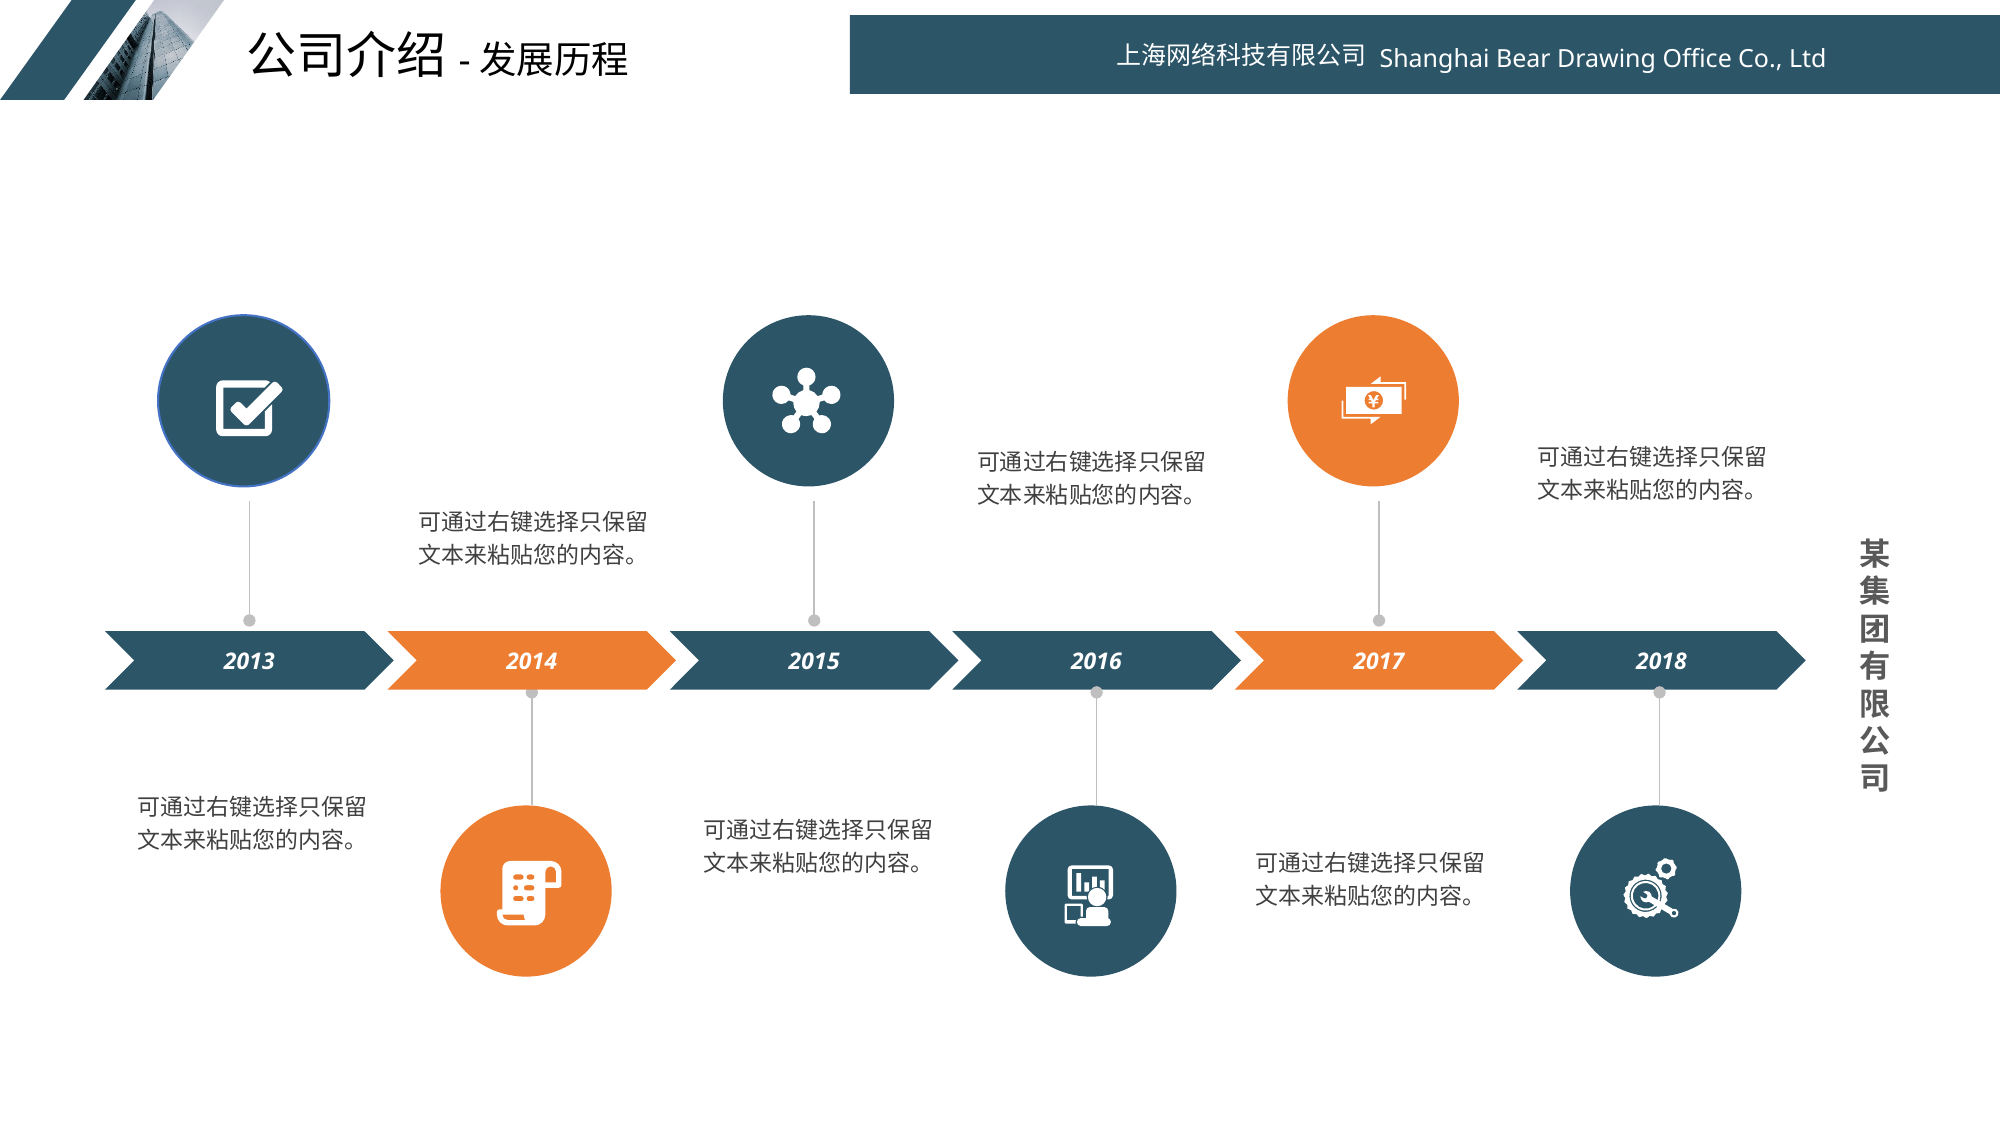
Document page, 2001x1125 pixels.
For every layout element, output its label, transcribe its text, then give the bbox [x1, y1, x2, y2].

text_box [440, 805, 612, 977]
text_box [722, 315, 895, 487]
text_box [1570, 805, 1742, 977]
text_box 可通过右键选择只保留文本来粘贴您的内容。 [692, 804, 966, 915]
text_box 2014 [386, 630, 677, 691]
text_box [1287, 315, 1459, 487]
text_box 可通过右键选择只保留文本来粘贴您的内容。 [1526, 431, 1800, 542]
text_box 2018 [1515, 630, 1807, 691]
text_box 2015 [668, 630, 960, 691]
text_box 可通过右键选择只保留文本来粘贴您的内容。 [407, 496, 681, 607]
text_box 可通过右键选择只保留文本来粘贴您的内容。 [1244, 837, 1518, 948]
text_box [900, 15, 2000, 94]
text_box 可通过右键选择只保留文本来粘贴您的内容。 [126, 781, 400, 892]
text_box 某集团有限公司 [1845, 528, 1906, 802]
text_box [1005, 805, 1177, 977]
text_box 2016 [951, 630, 1242, 691]
text_box 2013 [103, 630, 395, 691]
text_box 2017 [1233, 630, 1525, 691]
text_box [157, 315, 330, 487]
text_box 可通过右键选择只保留文本来粘贴您的内容。 [965, 436, 1239, 547]
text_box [0, 0, 900, 100]
